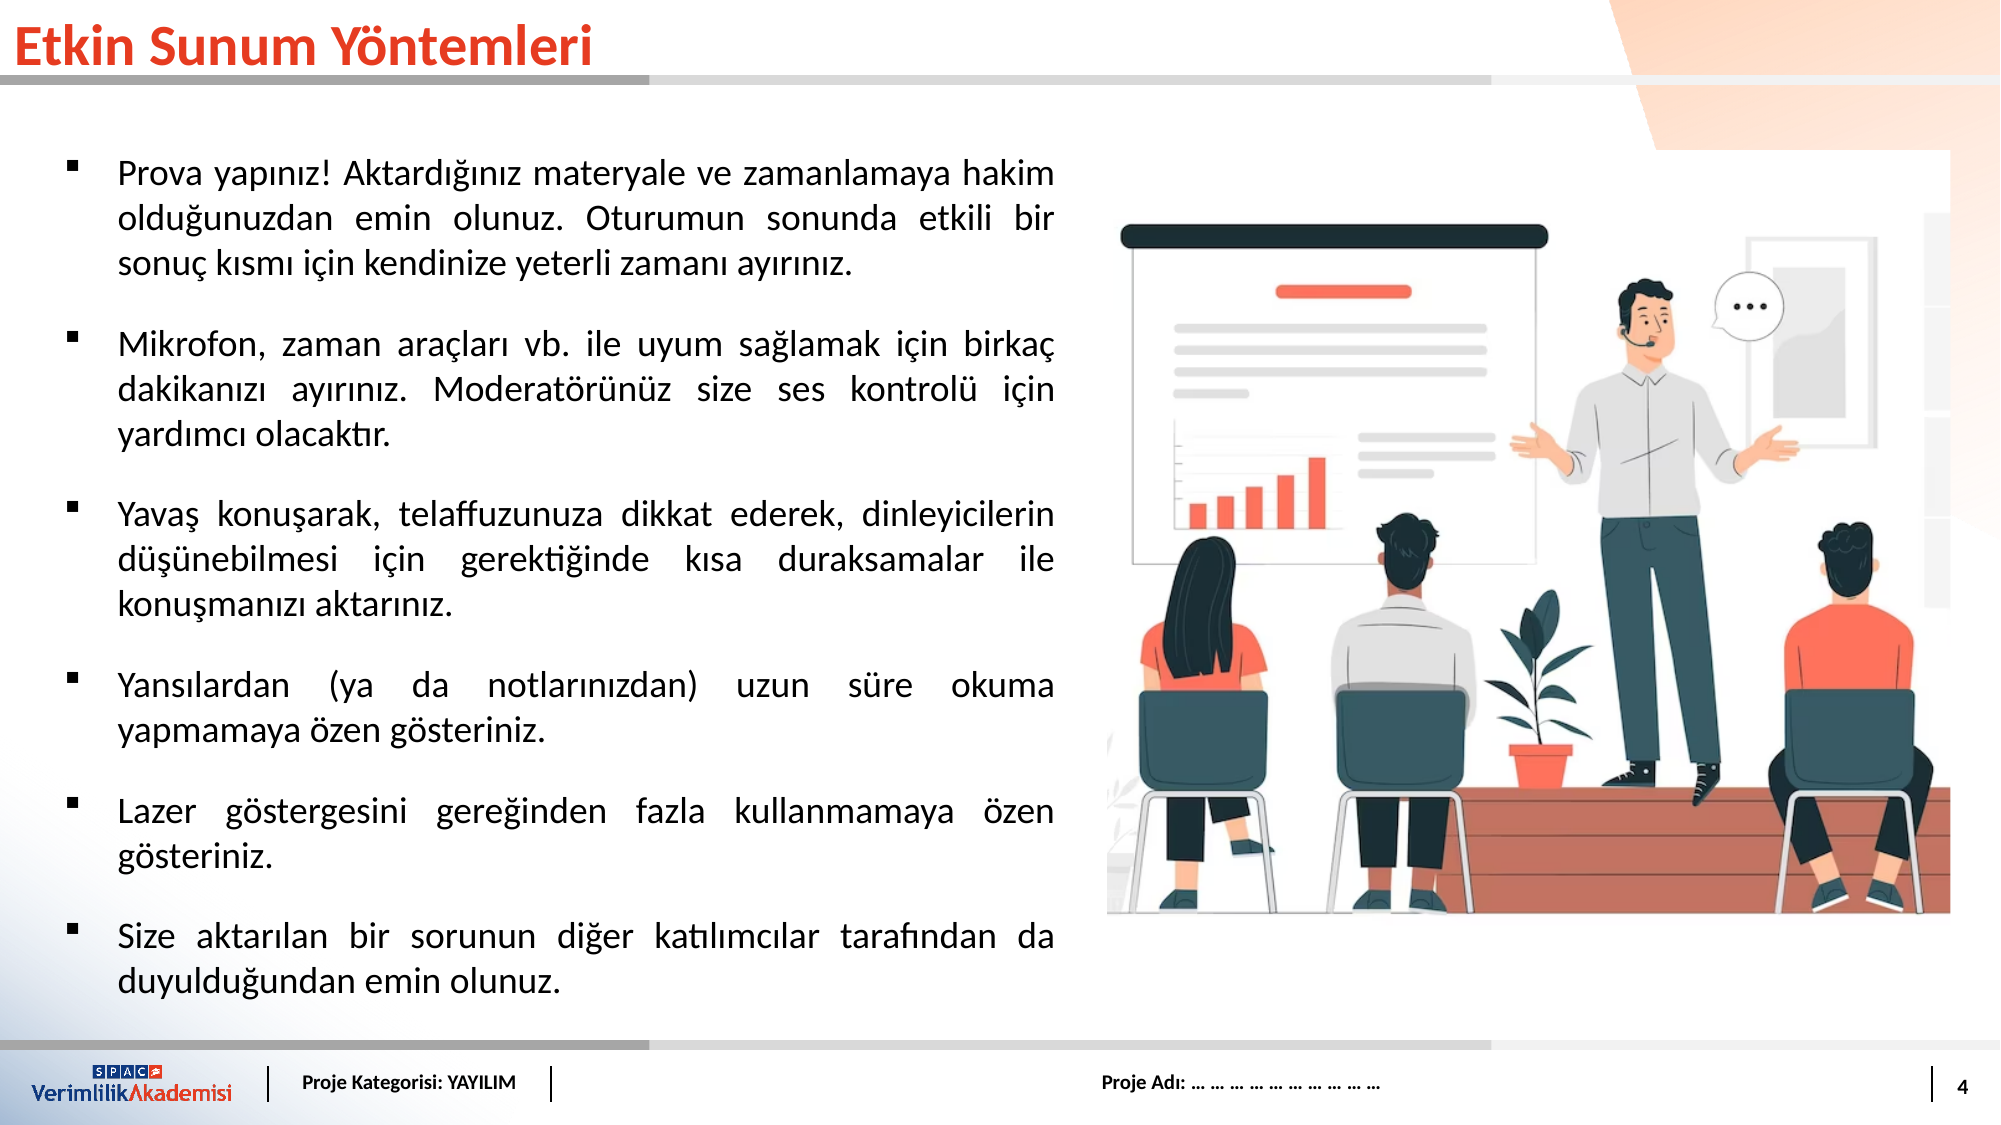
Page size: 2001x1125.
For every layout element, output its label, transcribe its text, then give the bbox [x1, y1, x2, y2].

text_box Prova yapınız! Aktardığınız materyale ve zamanlamaya hakim olduğunuzdan emin olunuz. Oturumun sonunda etkili bir sonuç kısmı için kendinize yeterli zamanı ayırınız. Mikrofon, zaman araçları vb. ile uyum sağlamak için birkaç dakikanızı ayırınız. Moderatörünüz size ses kontrolü için yardımcı olacaktır. Yavaş konuşarak, telaffuzunuza dikkat ederek, dinleyicilerin düşünebilmesi için gerektiğinde kısa duraksamalar ile konuşmanızı aktarınız. Yansılardan (ya da notlarınızdan) uzun süre okuma yapmamaya özen gösteriniz. Lazer göstergesini gereğinden fazla kullanmamaya özen gösteriniz. Size aktarılan bir sorunun diğer katılımcılar tarafından da duyulduğundan emin olunuz. [49, 140, 1071, 1012]
picture [0, 1050, 2000, 1125]
title Etkin Sunum Yöntemleri [0, 0, 2000, 75]
picture [0, 85, 2000, 1040]
